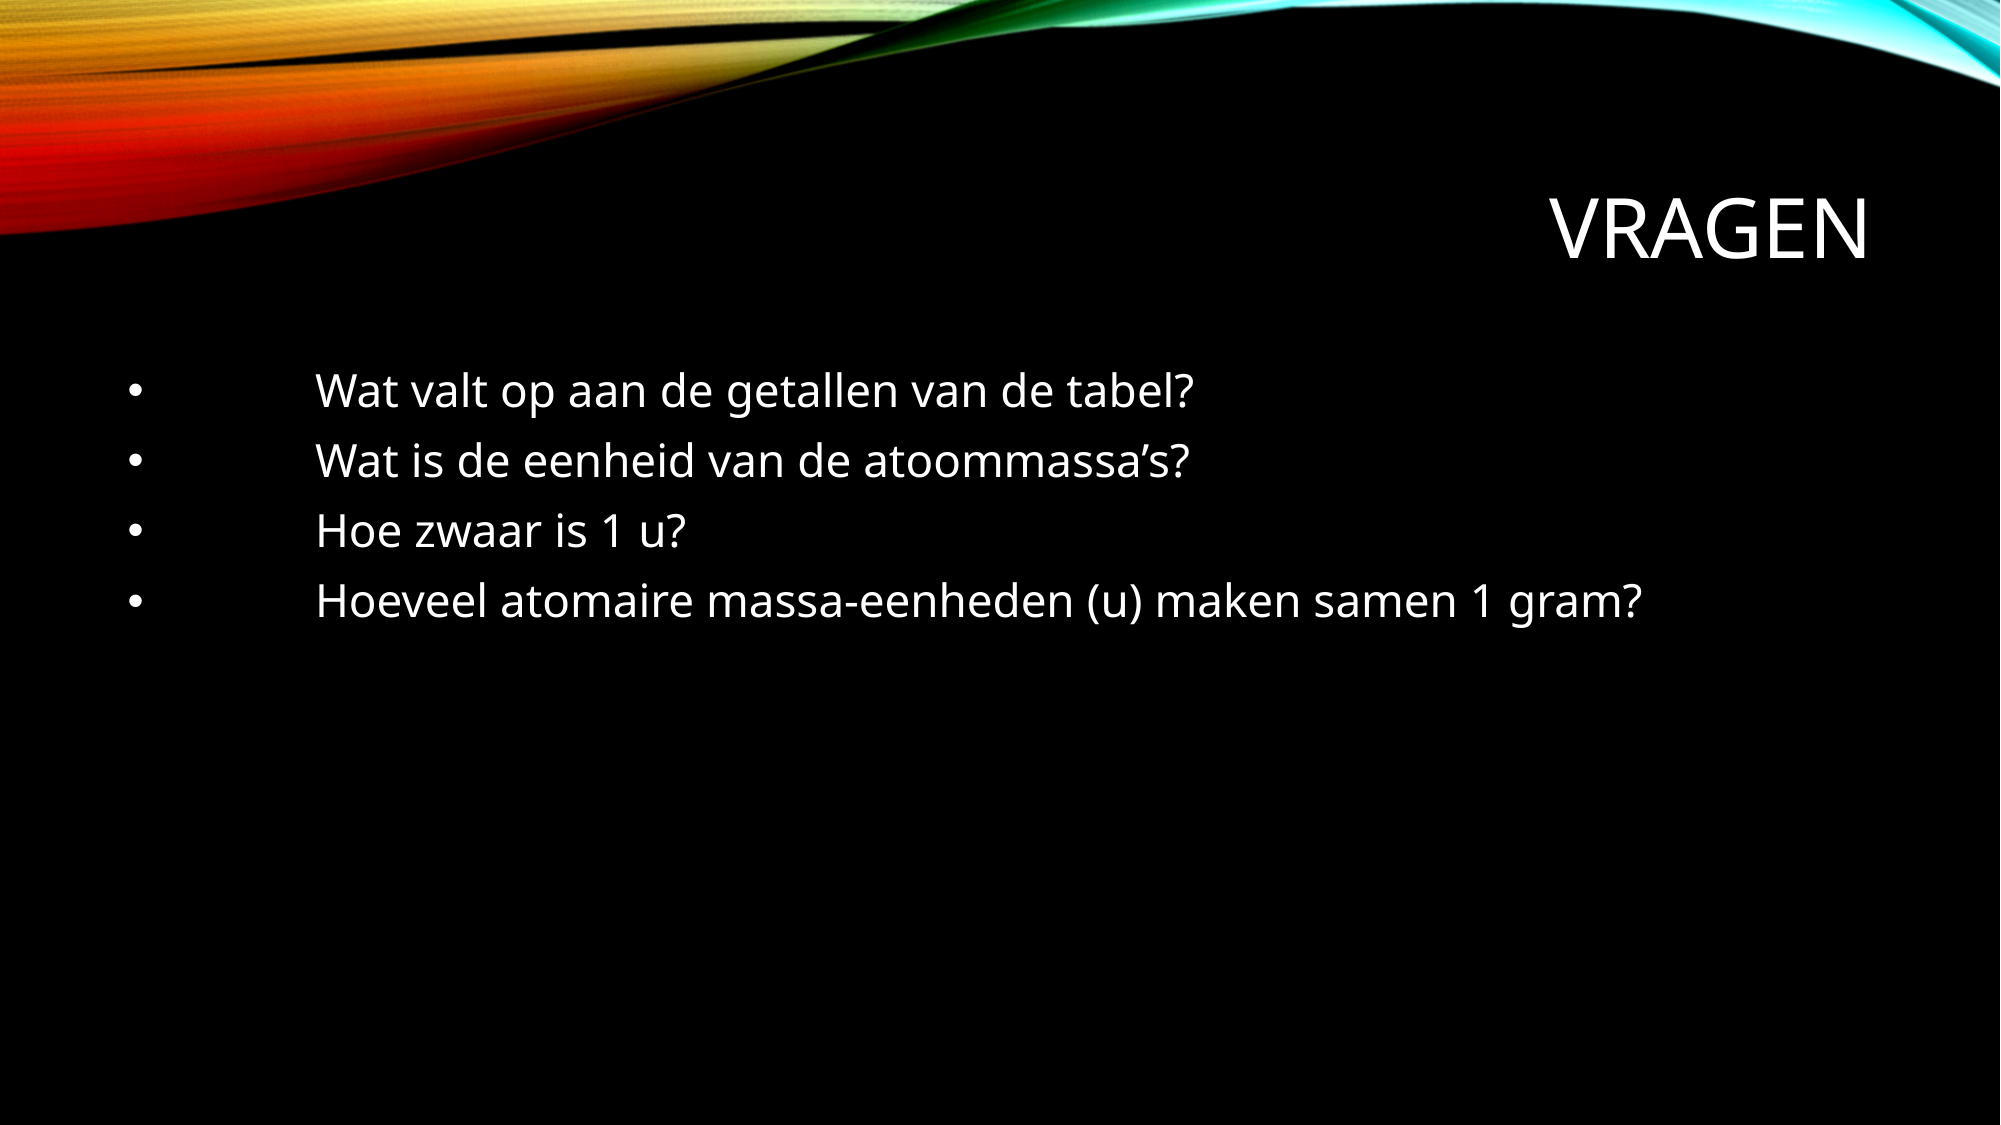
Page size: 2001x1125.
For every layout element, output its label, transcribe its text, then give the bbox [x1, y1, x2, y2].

title Vragen [474, 125, 1888, 338]
picture [0, 0, 2000, 237]
list Wat valt op aan de getallen van de tabel? Wat is de eenheid van de atoommassa’s? Hoe zwaar is 1 u? Hoeveel atomaire massa-eenheden (u) maken samen 1 gram? [112, 360, 1888, 1021]
